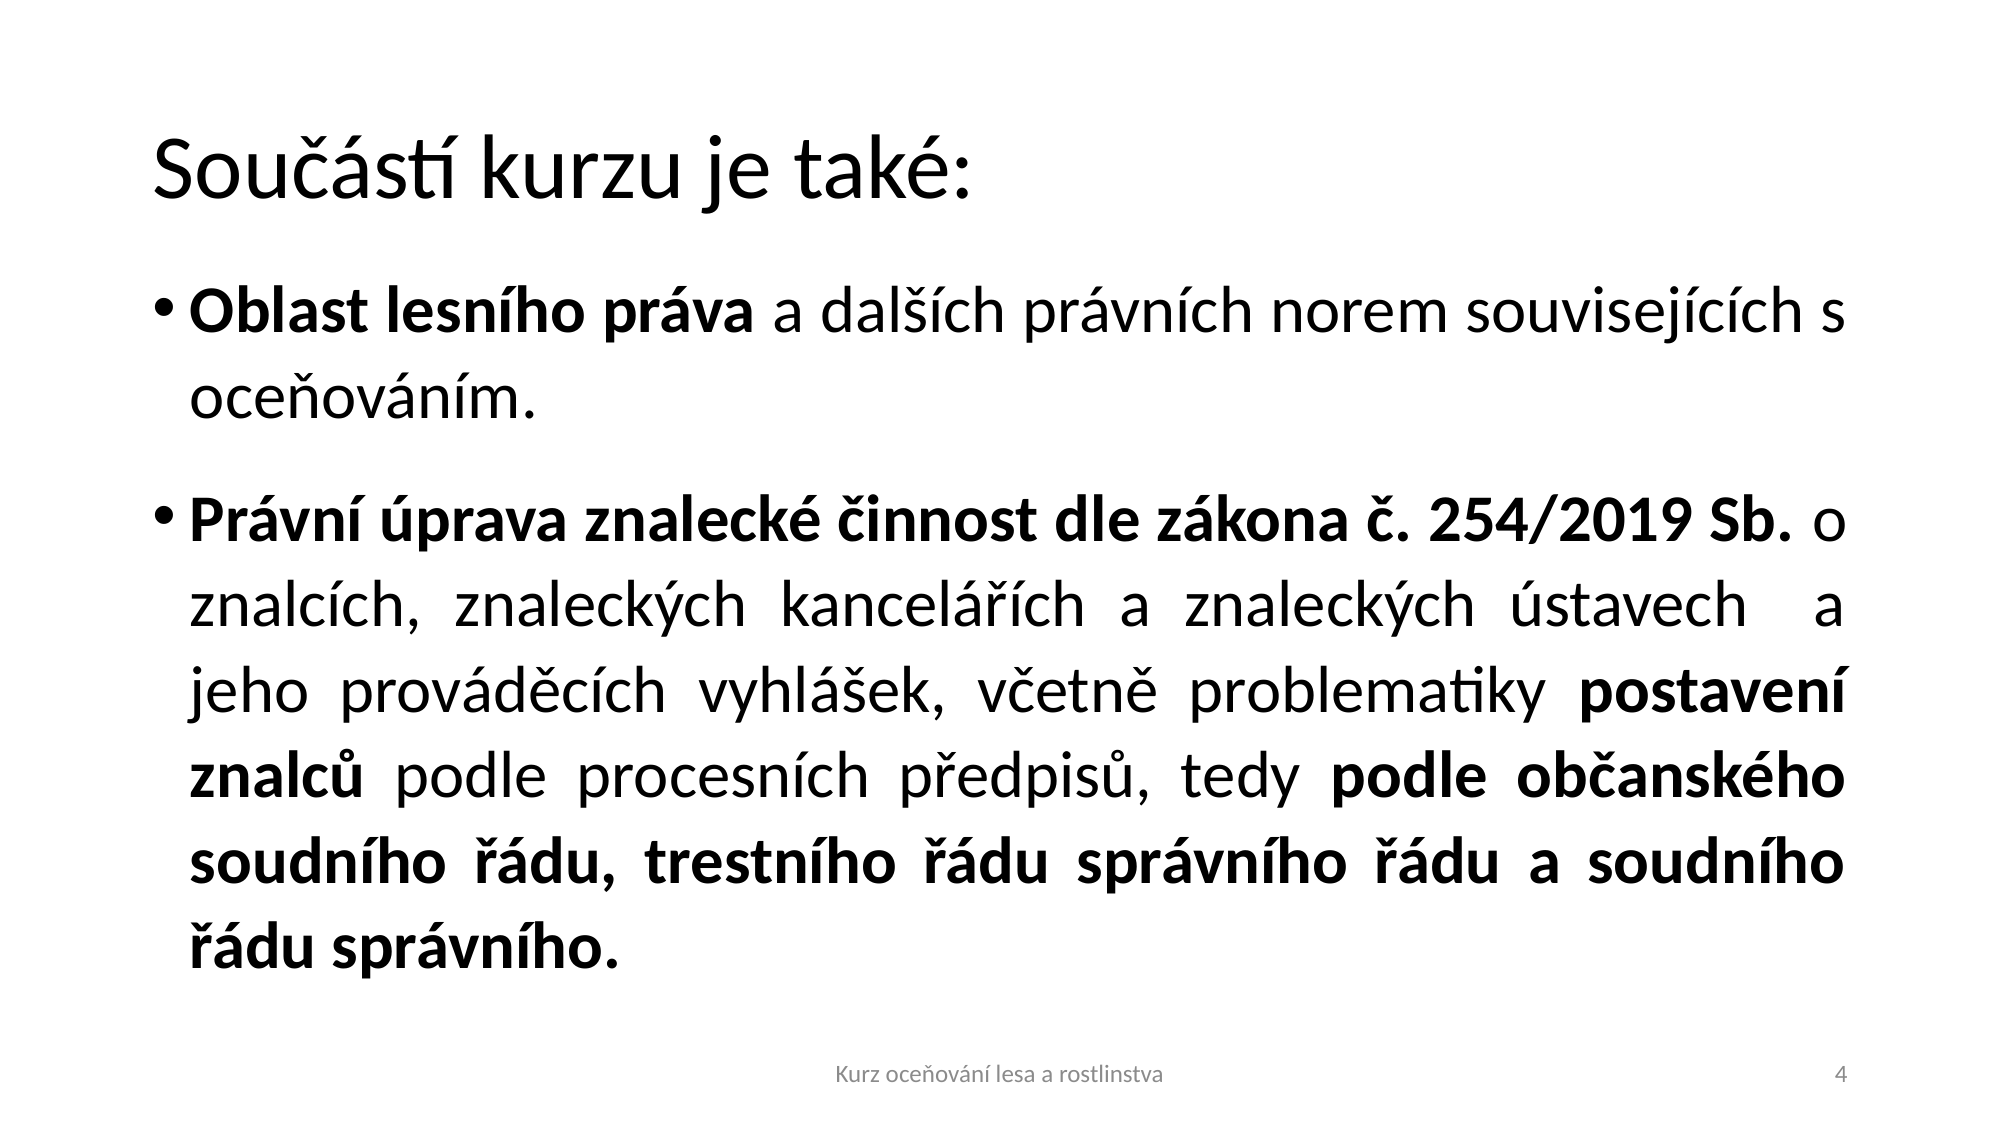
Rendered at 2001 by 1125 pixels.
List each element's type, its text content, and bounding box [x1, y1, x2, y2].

slide_number 4 [1412, 1042, 1863, 1103]
title Součástí kurzu je také: [137, 59, 1863, 252]
footer Kurz oceňování lesa a rostlinstva [662, 1042, 1338, 1103]
list Oblast lesního práva a dalších právních norem souvisejících s oceňováním. Právní úprava znalecké činnost dle zákona č. 254/2019 Sb. o znalcích, znaleckých kancelářích a znaleckých ústavech a jeho prováděcích vyhlášek, včetně problematiky postavení znalců podle procesních předpisů, tedy podle občanského soudního řádu, trestního řádu správního řádu a soudního řádu správního. [137, 252, 1863, 1014]
